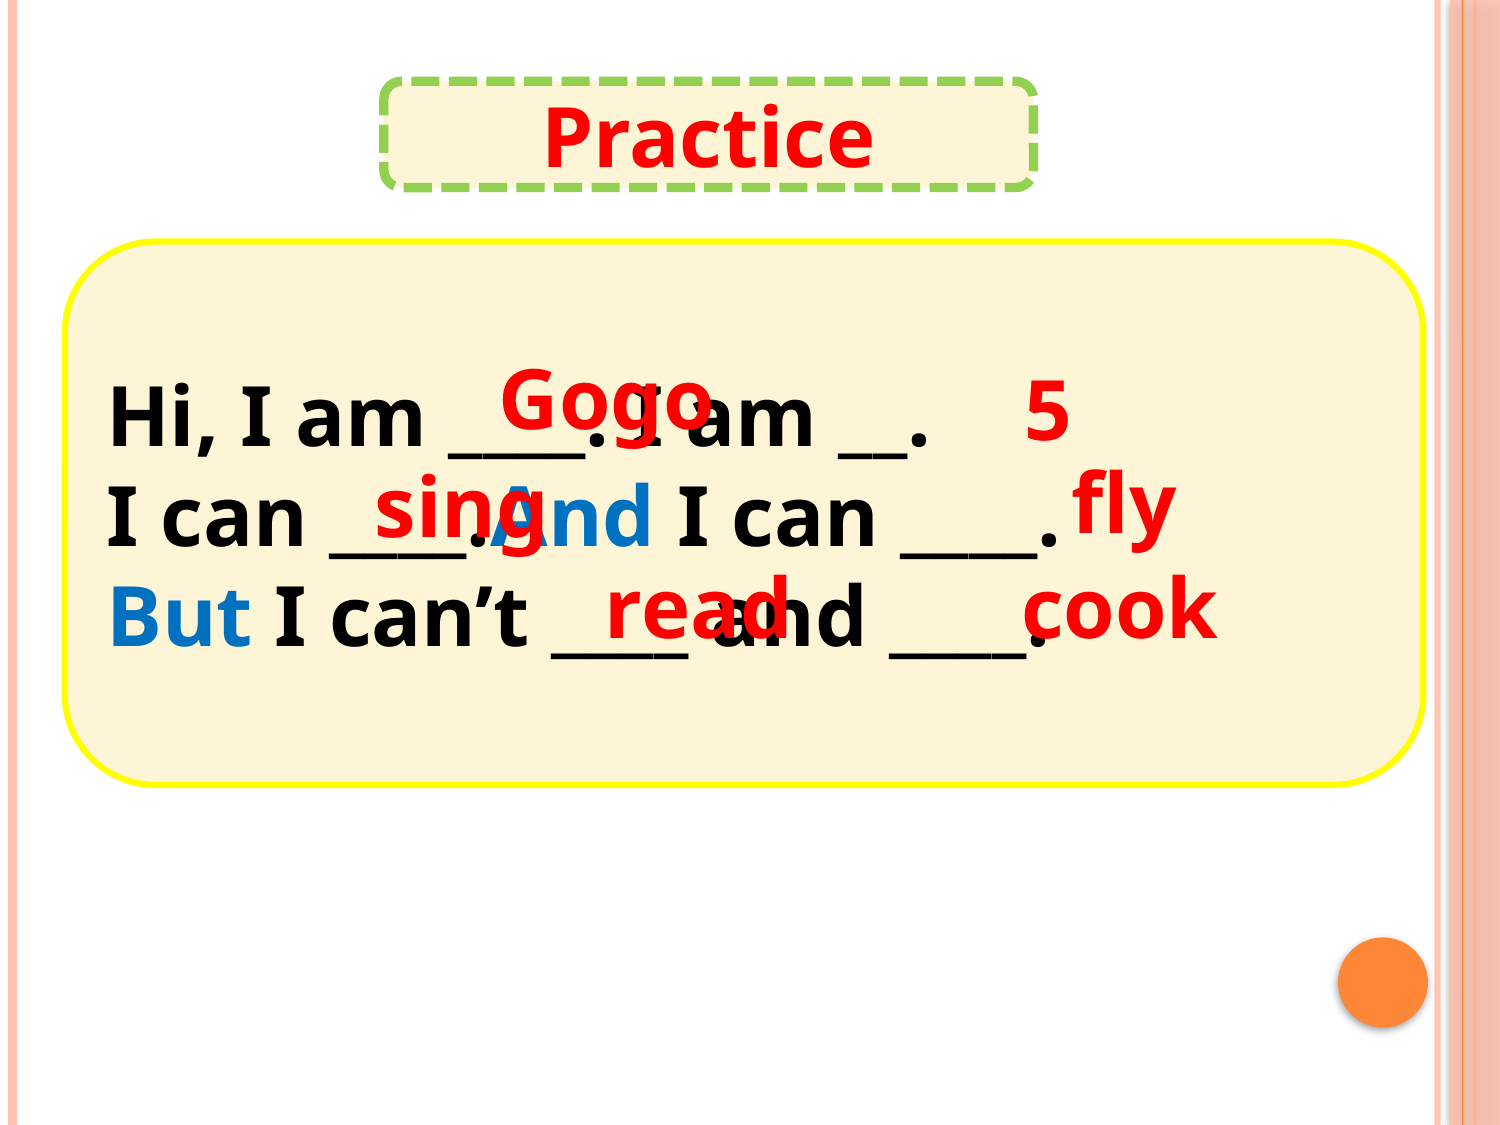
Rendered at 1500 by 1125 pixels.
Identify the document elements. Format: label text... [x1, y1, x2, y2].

text_box Gogo [484, 338, 744, 454]
text_box read [590, 547, 850, 663]
text_box sing [360, 446, 620, 562]
text_box Hi, I am ____. I am __. I can ____.And I can ____. But I can’t ____ and ____. [62, 239, 1426, 788]
text_box Practice [381, 79, 1036, 190]
text_box fly [1057, 442, 1317, 558]
text_box cook [1006, 547, 1267, 663]
text_box 5 [1009, 349, 1190, 465]
